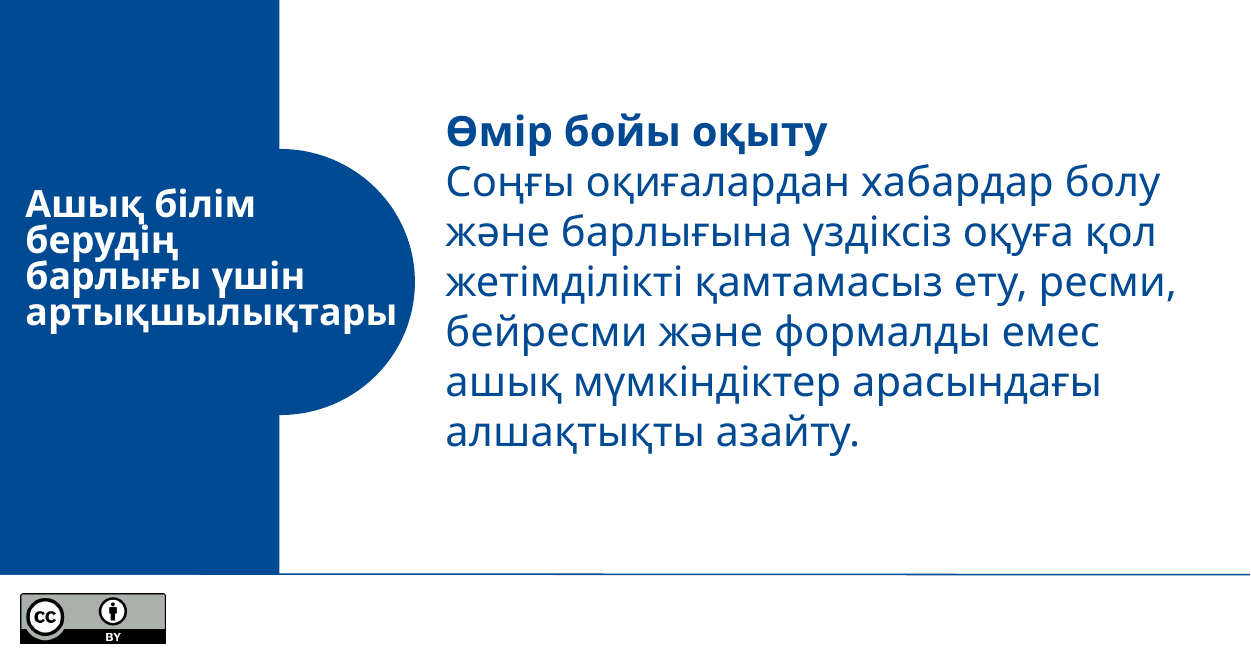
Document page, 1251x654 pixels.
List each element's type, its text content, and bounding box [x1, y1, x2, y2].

text_box [0, 582, 1250, 654]
text_box Өмір бойы оқыту Соңғы оқиғалардан хабардар болу және барлығына үздіксіз оқуға қол жетімділікті қамтамасыз ету, ресми, бейресми және формалды емес ашық мүмкіндіктер арасындағы алшақтықты азайту. [430, 90, 1240, 471]
text_box [163, 348, 398, 416]
text_box [0, 0, 280, 573]
picture [20, 592, 166, 645]
text_box Ашық білім берудің барлығы үшін артықшылықтары [10, 173, 415, 348]
text_box [203, 148, 358, 173]
